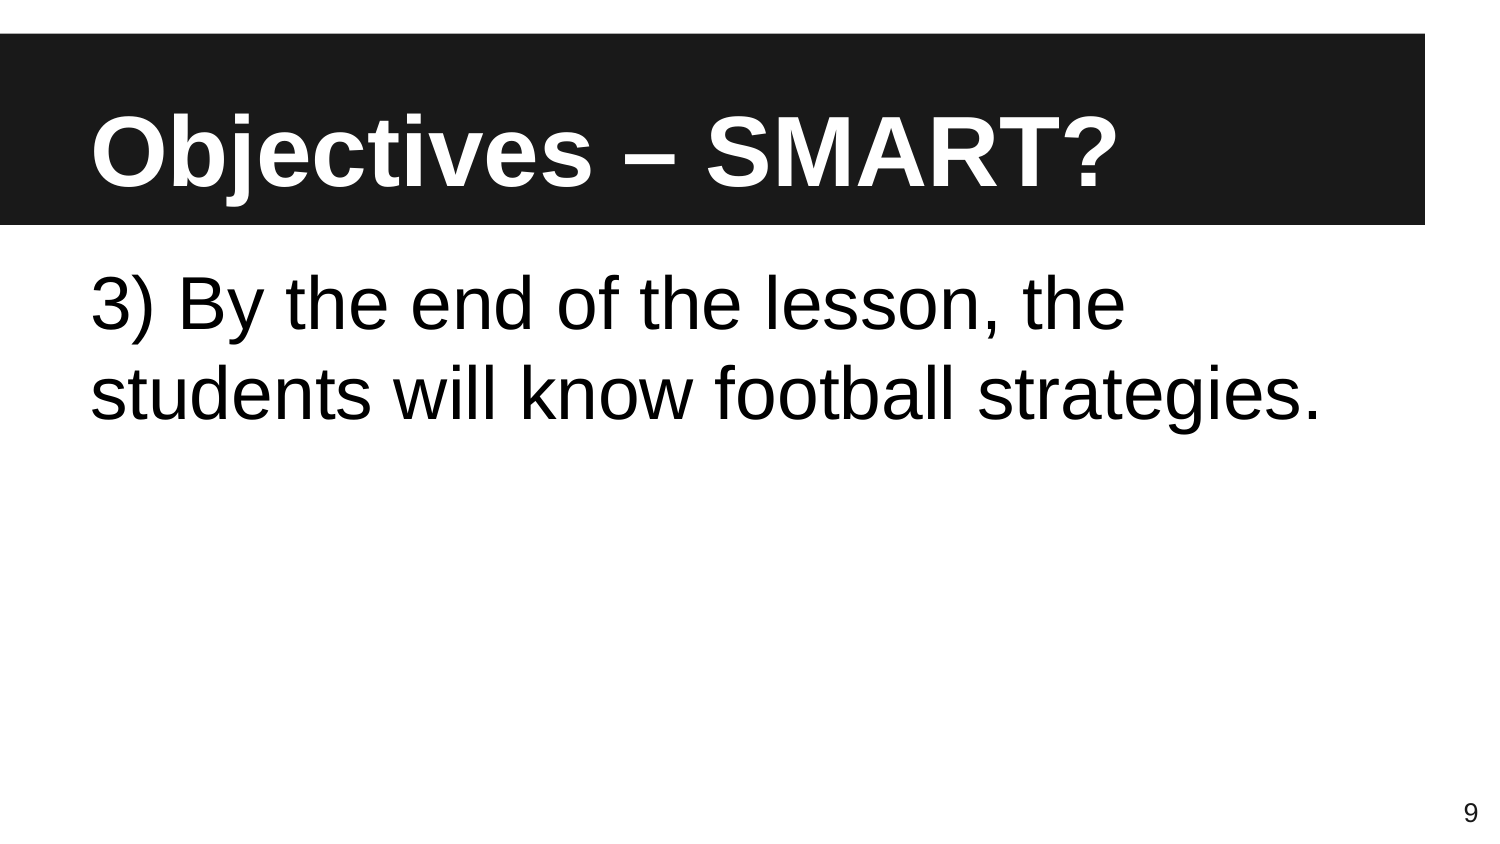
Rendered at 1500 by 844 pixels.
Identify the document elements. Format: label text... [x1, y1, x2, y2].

slide_number 9 [1403, 779, 1494, 844]
title Objectives – SMART? [75, 33, 1425, 221]
list 3) By the end of the lesson, the students will know football strategies. [75, 239, 1425, 808]
